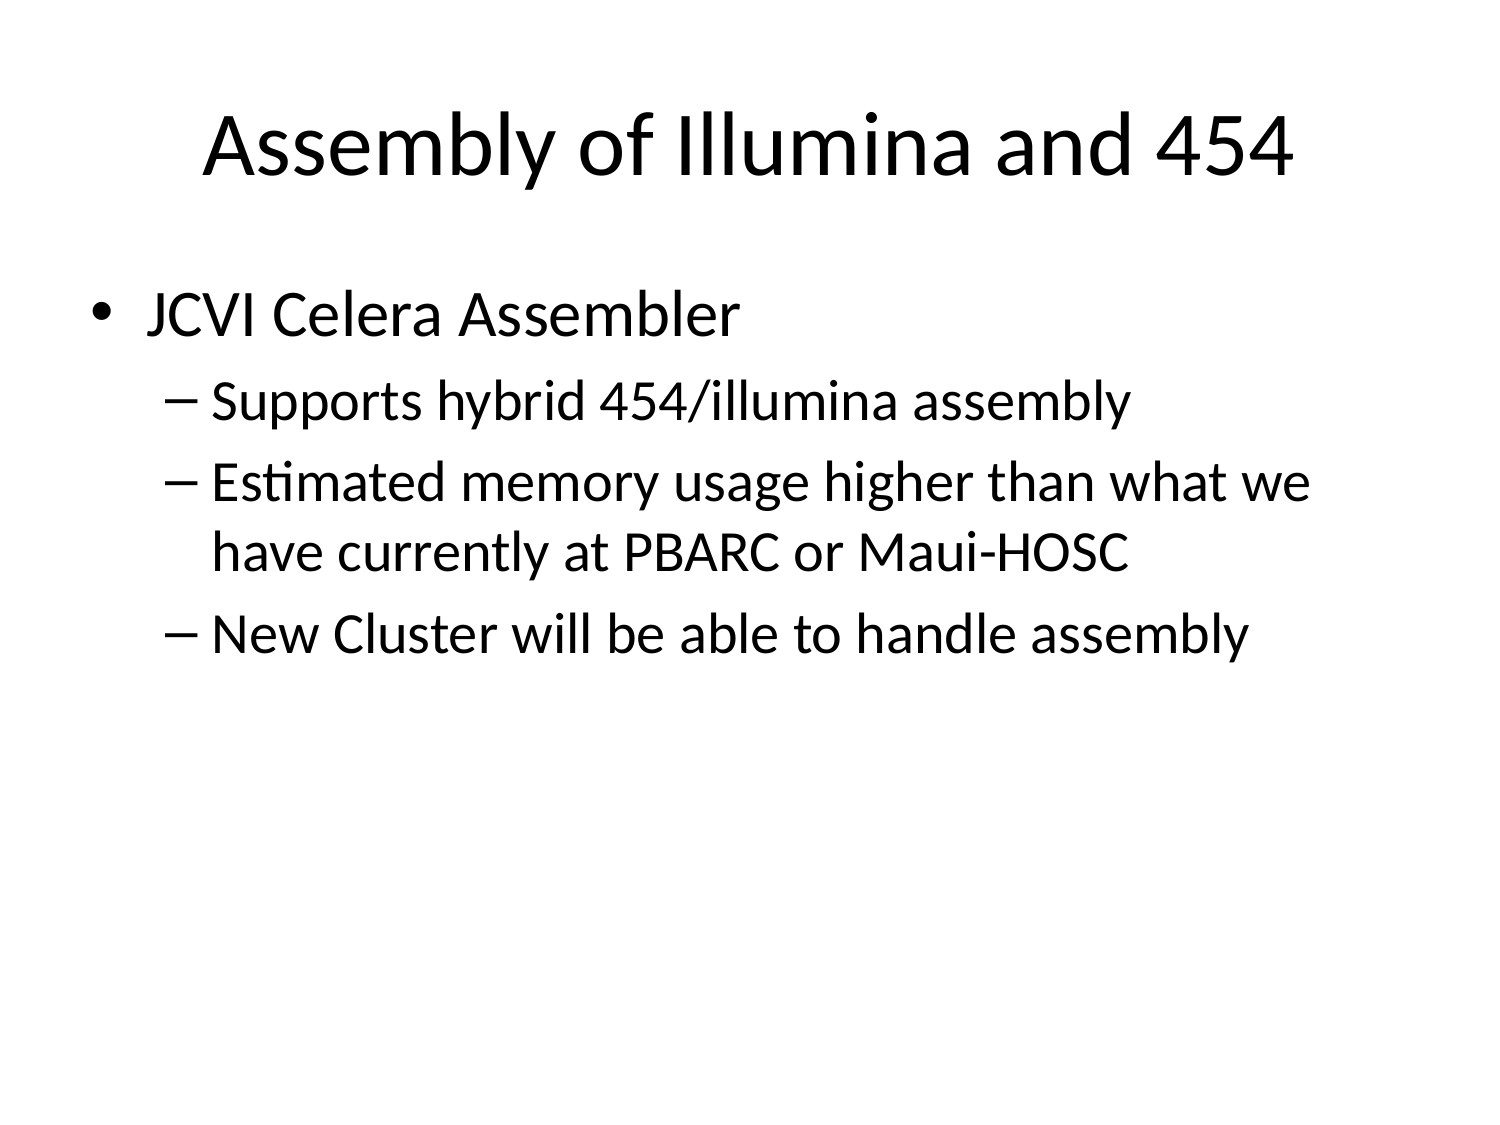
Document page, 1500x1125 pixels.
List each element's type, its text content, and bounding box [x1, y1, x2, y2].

title Assembly of Illumina and 454 [74, 44, 1426, 233]
list JCVI Celera Assembler Supports hybrid 454/illumina assembly Estimated memory usage higher than what we have currently at PBARC or Maui-HOSC New Cluster will be able to handle assembly [74, 262, 1426, 1006]
